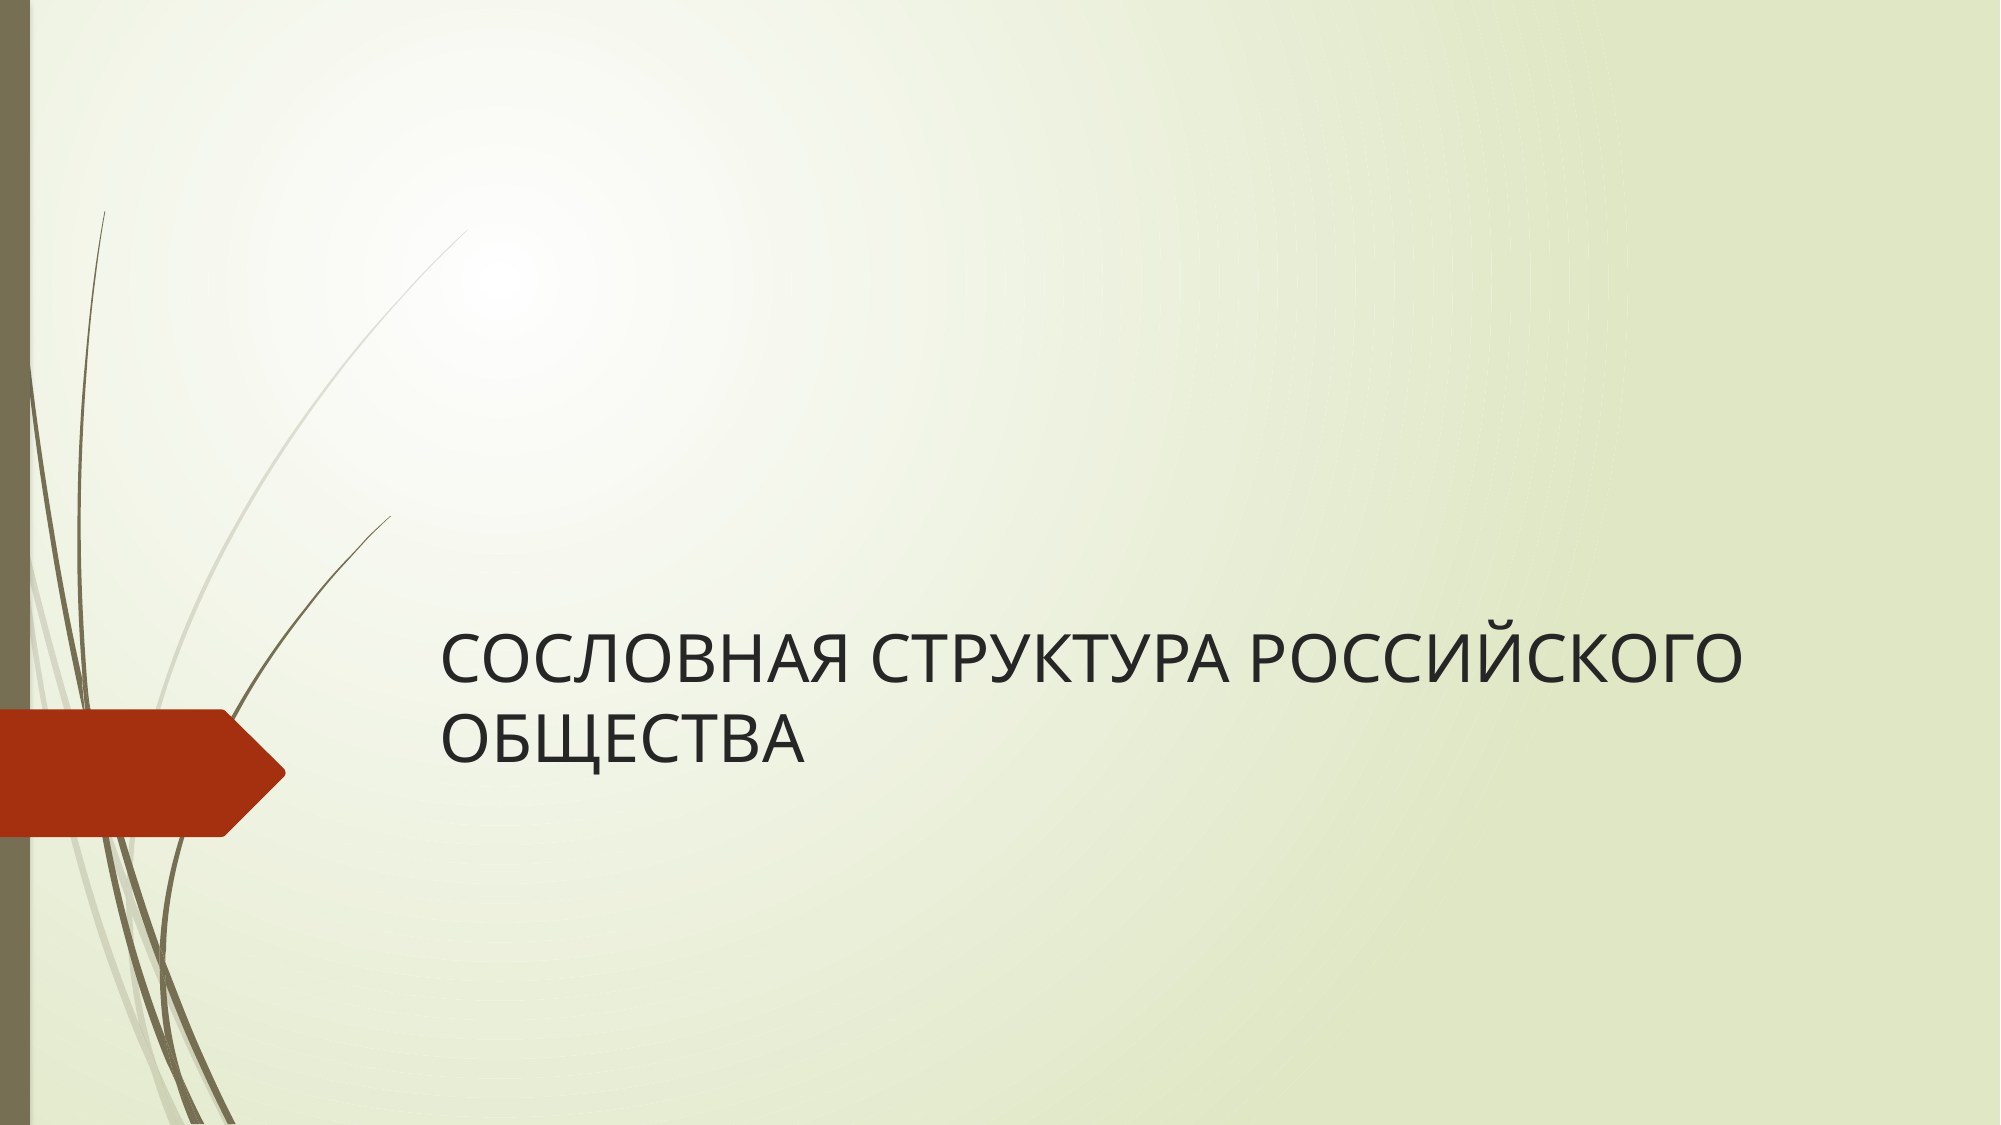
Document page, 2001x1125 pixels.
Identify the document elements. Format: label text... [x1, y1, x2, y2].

title СОСЛОВНАЯ СТРУКТУРА РОССИЙСКОГО ОБЩЕСТВА [424, 412, 1888, 784]
